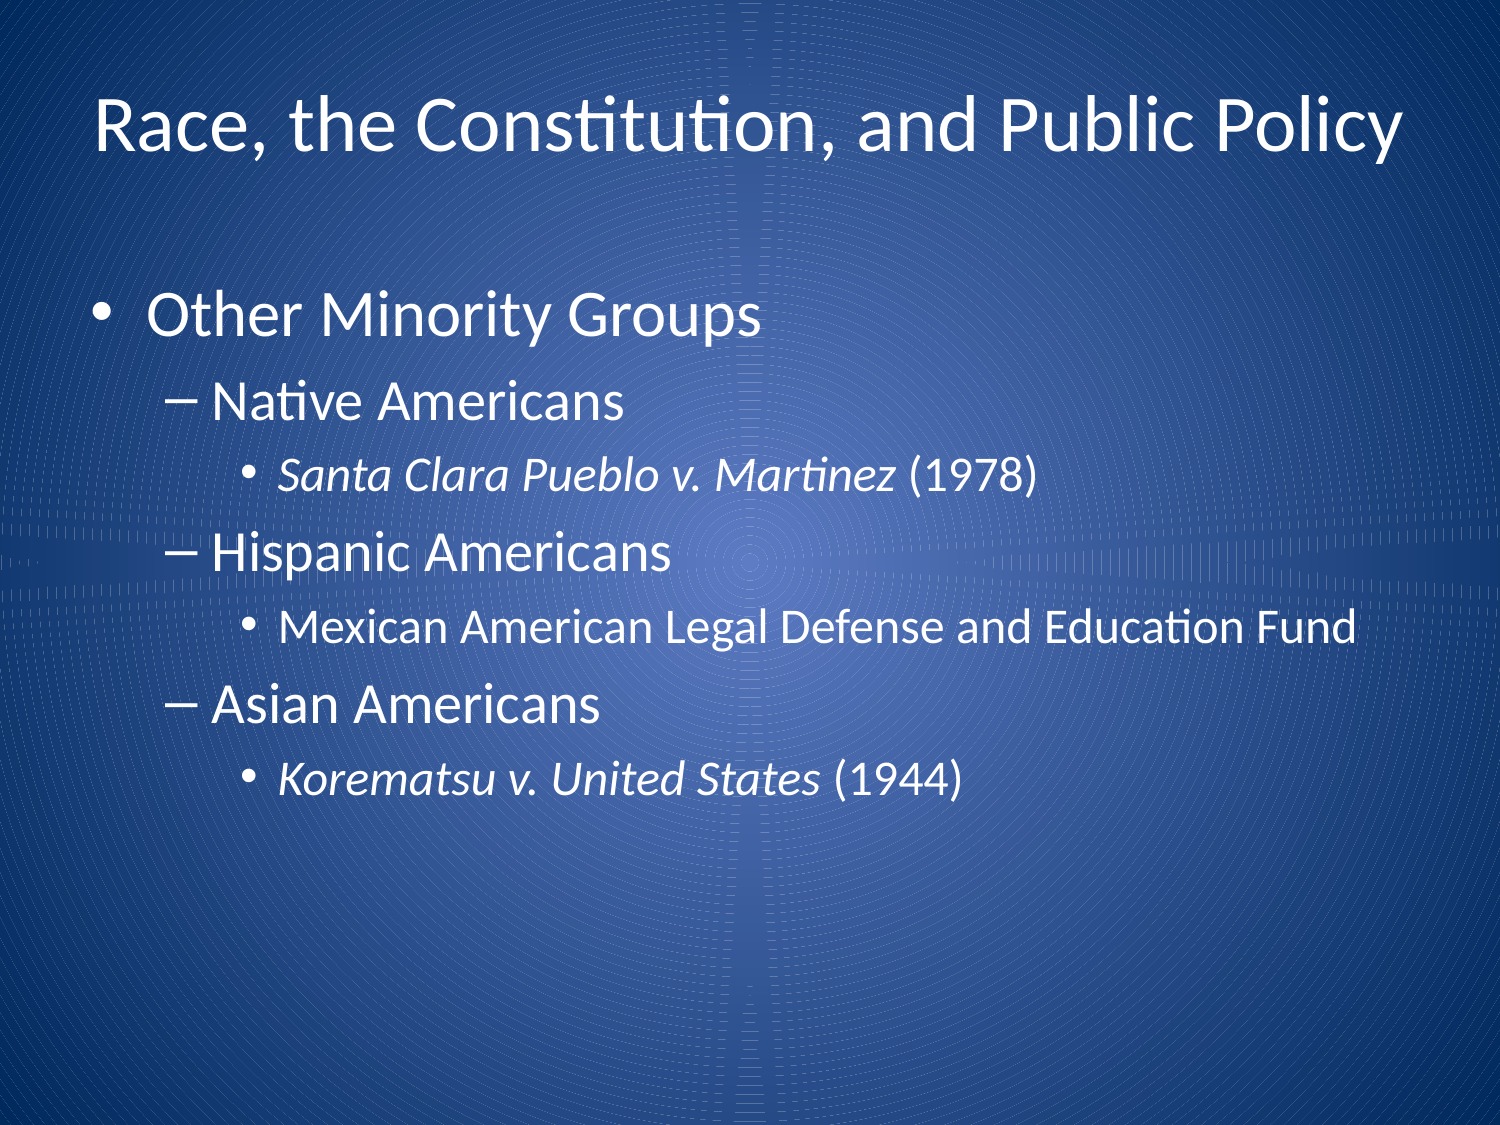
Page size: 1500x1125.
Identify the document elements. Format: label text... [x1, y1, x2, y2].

list Other Minority Groups Native Americans Santa Clara Pueblo v. Martinez (1978) Hispanic Americans Mexican American Legal Defense and Education Fund Asian Americans Korematsu v. United States (1944) [75, 262, 1425, 1005]
title Race, the Constitution, and Public Policy [75, 24, 1425, 213]
